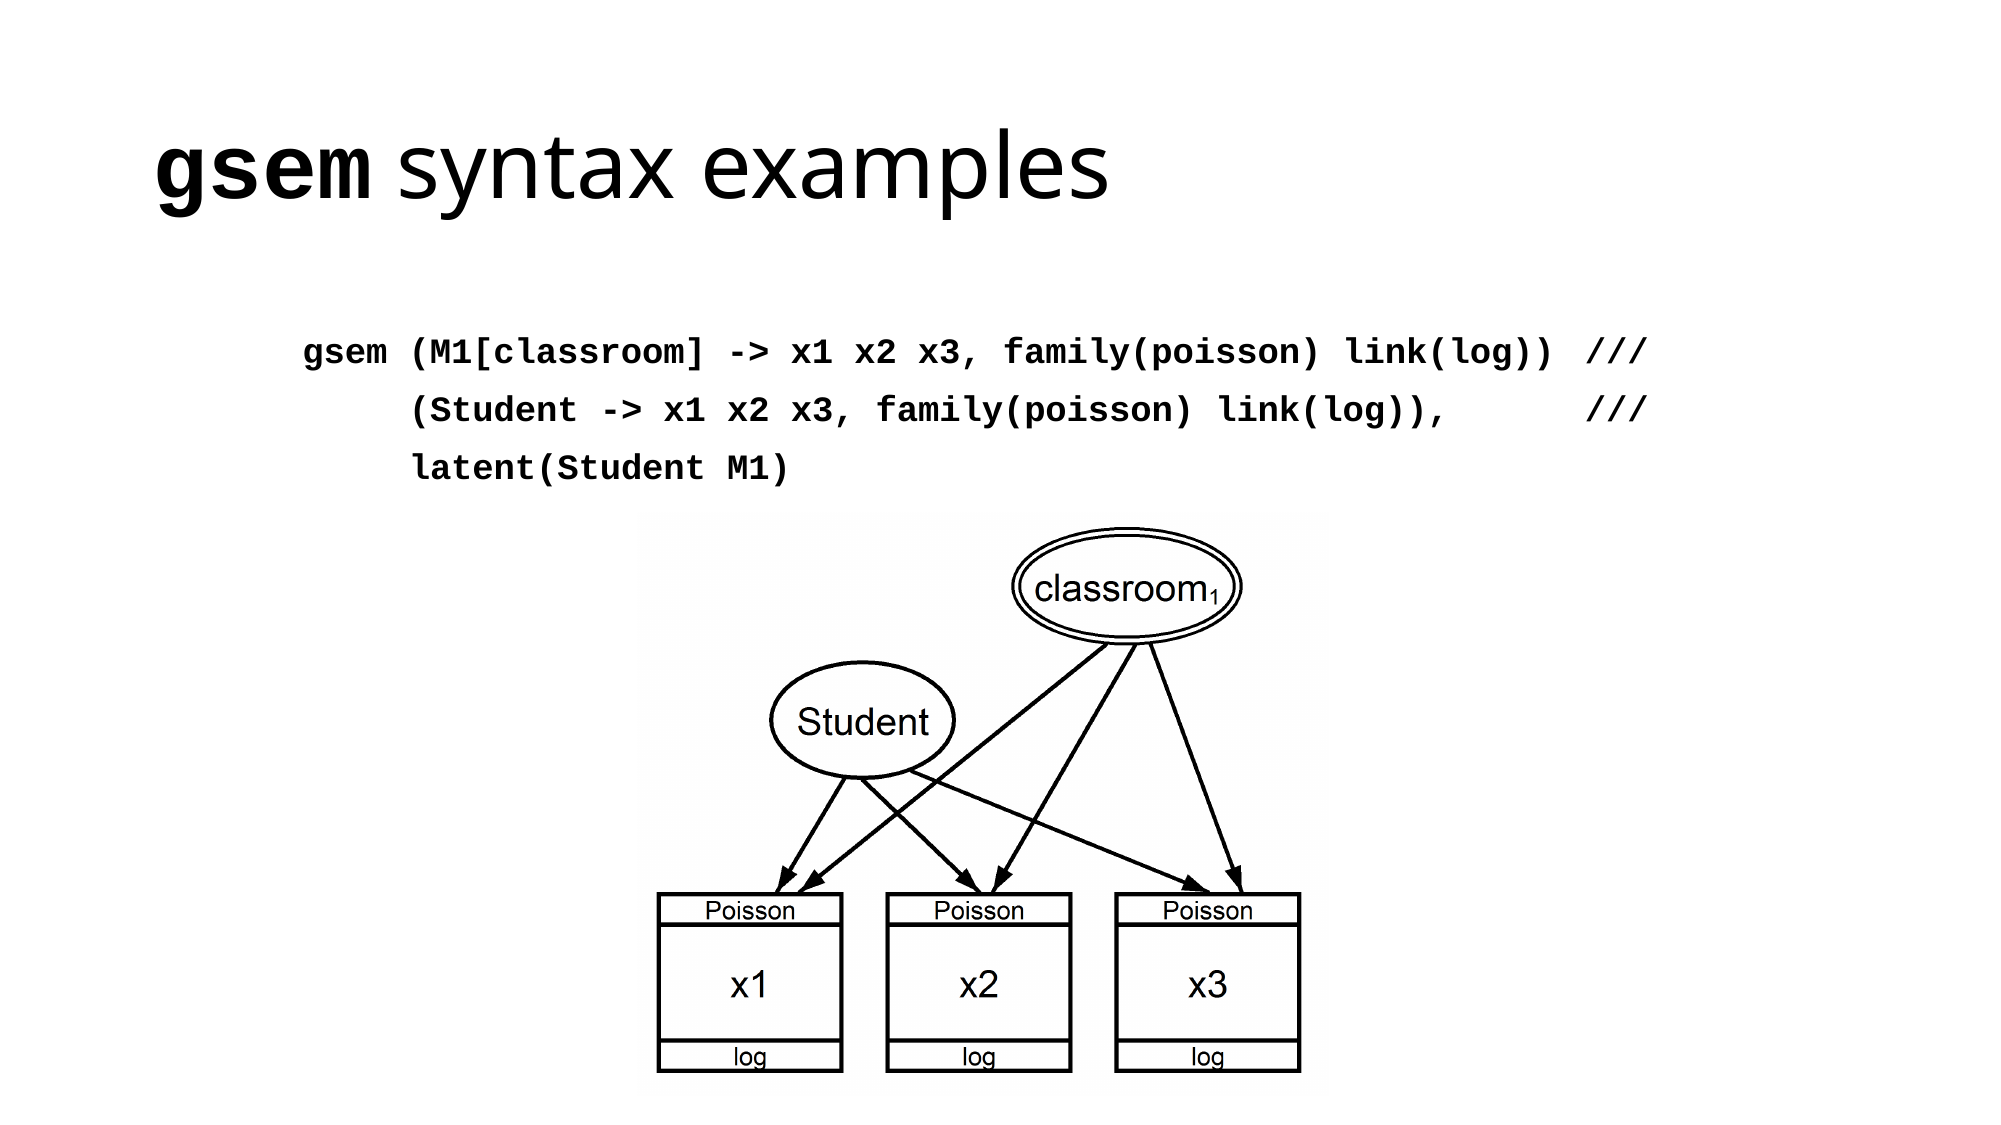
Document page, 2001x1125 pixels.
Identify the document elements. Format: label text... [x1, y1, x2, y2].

list gsem (M1[classroom] -> x1 x2 x3, family(poisson) link(log)) /// (Student -> x1 x2 x3, family(poisson) link(log)), /// latent(Student M1) [287, 324, 1750, 525]
title gsem syntax examples [137, 59, 1863, 278]
picture [637, 512, 1329, 1096]
